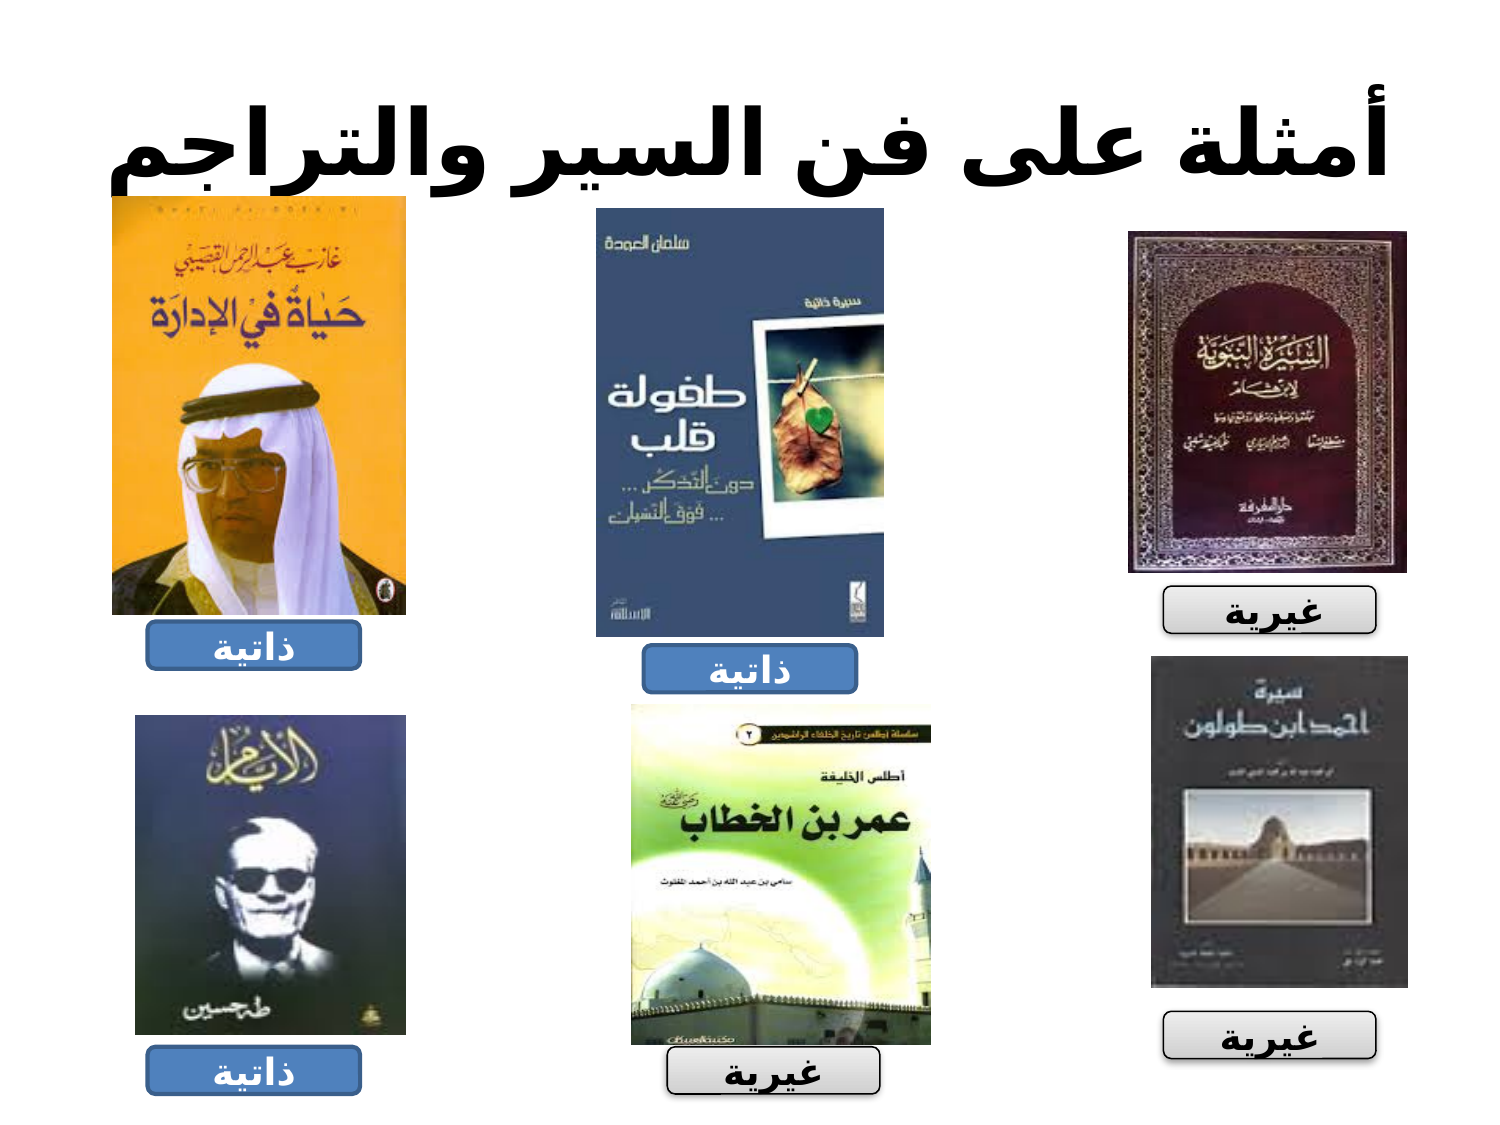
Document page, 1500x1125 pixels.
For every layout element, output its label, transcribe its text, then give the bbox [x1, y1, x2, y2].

picture [135, 715, 407, 1036]
text_box غيرية [1162, 585, 1377, 635]
picture [631, 703, 931, 1045]
picture [111, 196, 407, 616]
text_box غيرية [666, 1053, 881, 1095]
text_box ذاتية [145, 623, 363, 671]
picture [1151, 656, 1408, 988]
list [1127, 231, 1407, 573]
text_box ذاتية [145, 1045, 363, 1097]
text_box غيرية [1162, 1010, 1377, 1060]
text_box ذاتية [641, 646, 859, 695]
title أمثلة على فن السير والتراجم [75, 45, 1425, 233]
picture [596, 207, 885, 637]
